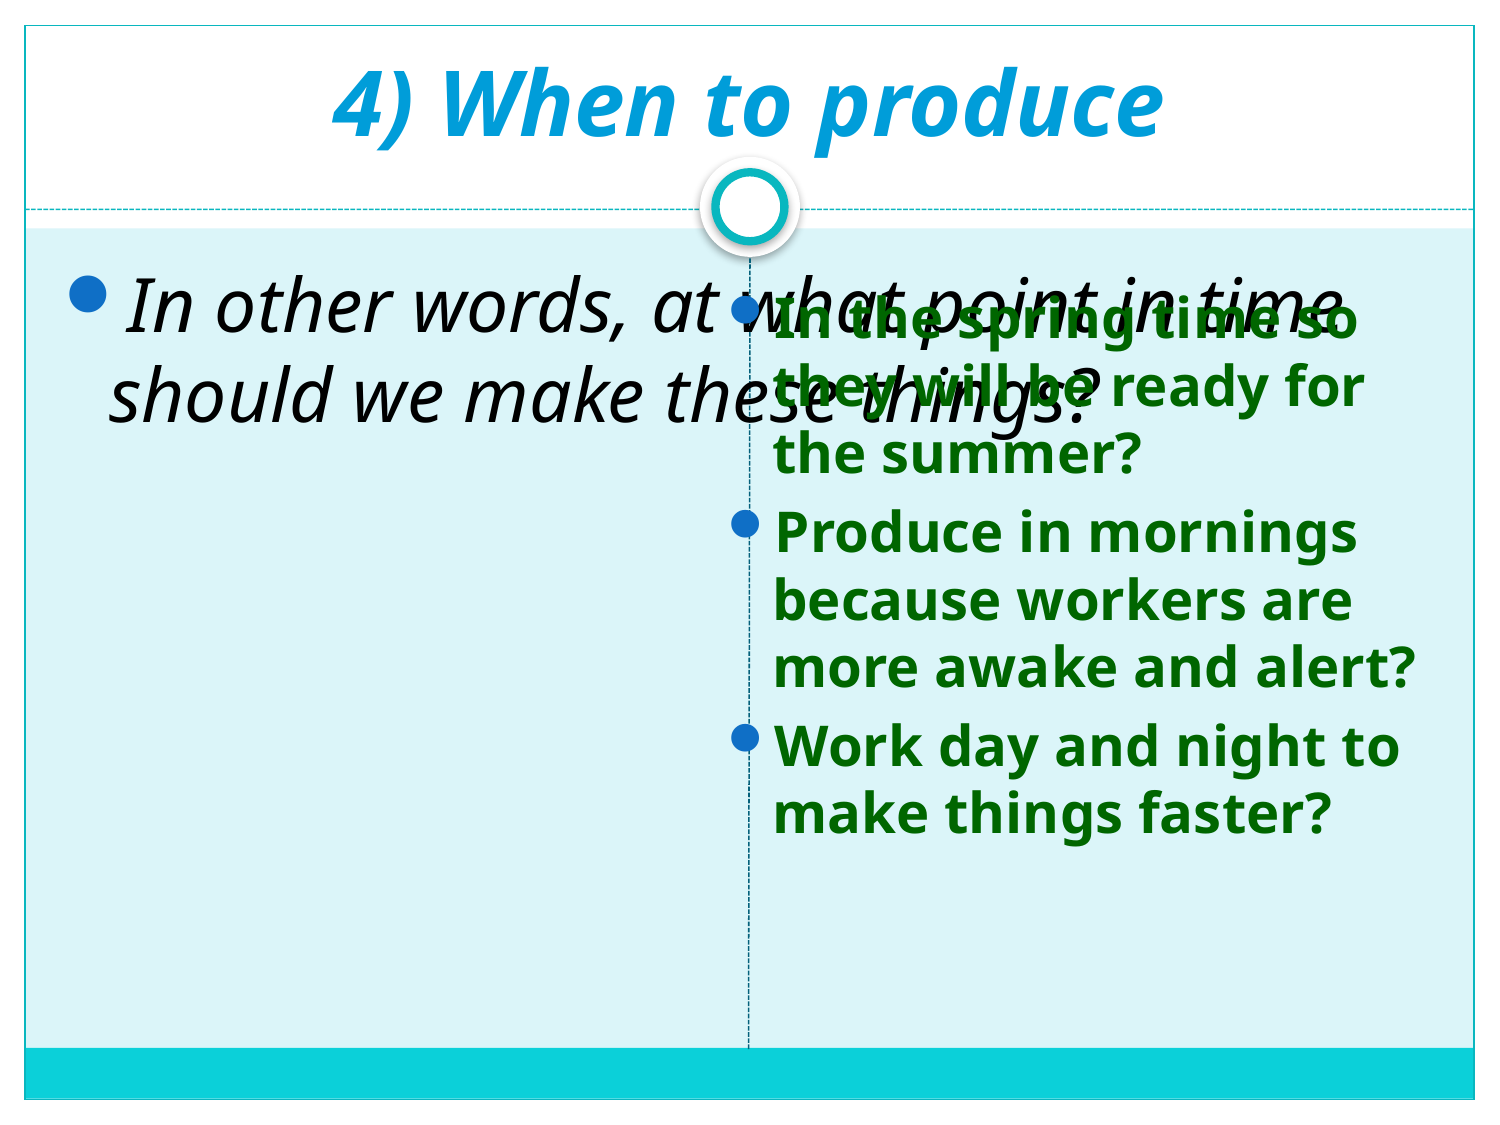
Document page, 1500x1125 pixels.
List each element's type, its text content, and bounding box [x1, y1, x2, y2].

list In the spring time so they will be ready for the summer? Produce in mornings because workers are more awake and alert? Work day and night to make things faster? [712, 275, 1438, 1063]
list In other words, at what point in time should we make these things? [49, 249, 1450, 1005]
title 4) When to produce [49, 37, 1450, 162]
